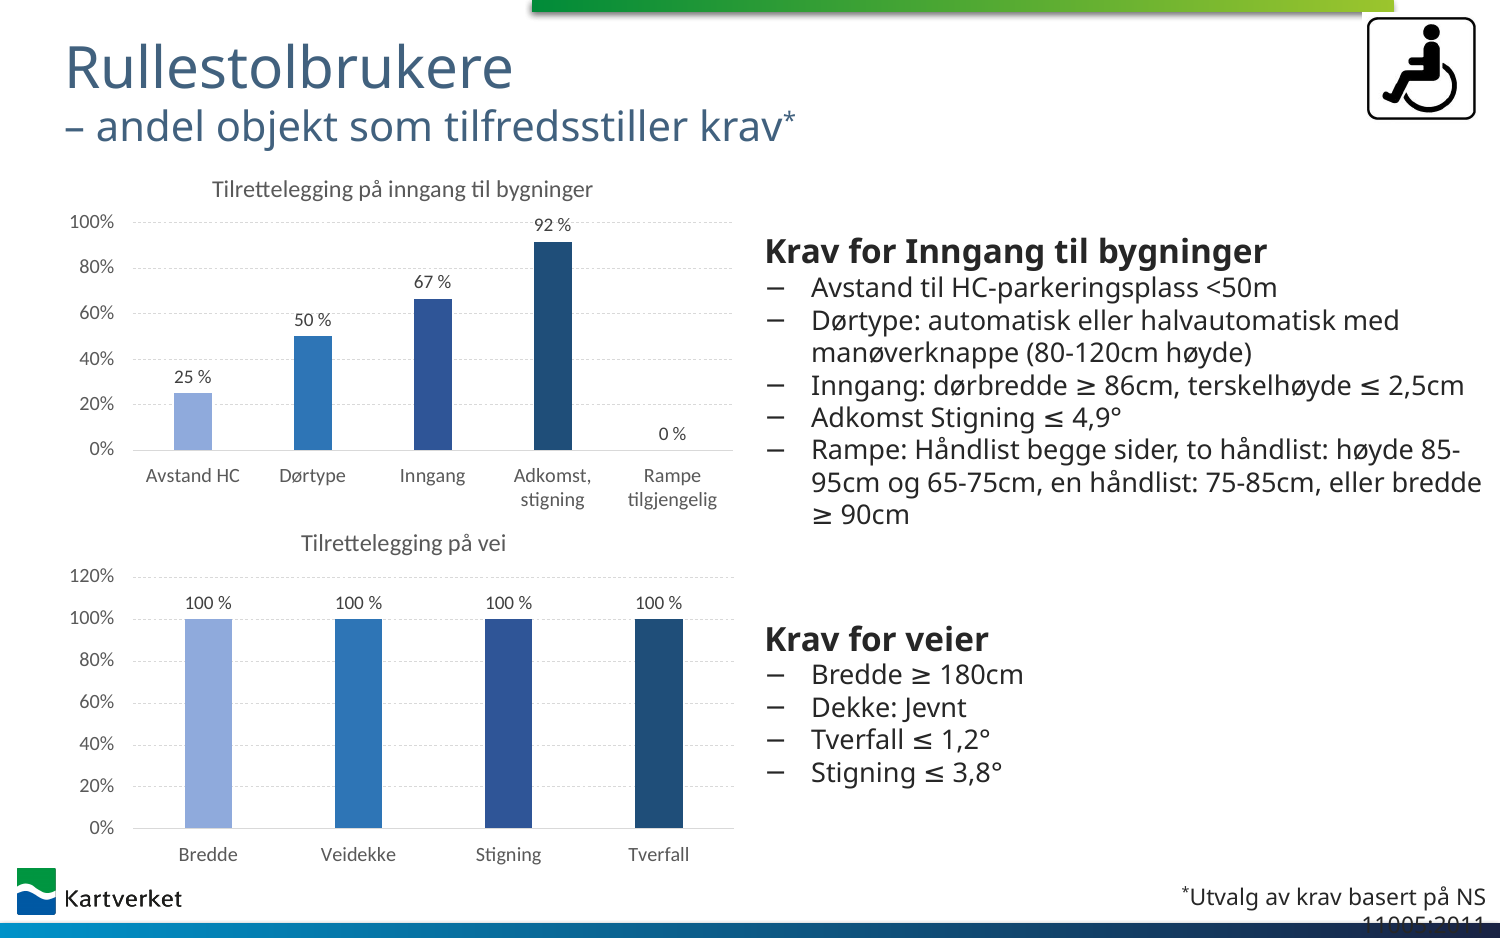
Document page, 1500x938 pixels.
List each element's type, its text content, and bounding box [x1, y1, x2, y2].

picture [62, 520, 746, 874]
picture [62, 166, 744, 519]
text_box *Utvalg av krav basert på NS 11005:2011 [1068, 873, 1500, 938]
picture [1362, 12, 1481, 126]
text_box Rullestolbrukere – andel objekt som tilfredsstiller krav* [49, 25, 1431, 158]
text_box Krav for veier Bredde ≥ 180cm Dekke: Jevnt Tverfall ≤ 1,2° Stigning ≤ 3,8° [749, 610, 1500, 795]
text_box Krav for Inngang til bygninger Avstand til HC-parkeringsplass <50m Dørtype: automatisk eller halvautomatisk med manøverknappe (80-120cm høyde) Inngang: dørbredde ≥ 86cm, terskelhøyde ≤ 2,5cm Adkomst Stigning ≤ 4,9° Rampe: Håndlist begge sider, to håndlist: høyde 85-95cm og 65-75cm, en håndlist: 75-85cm, eller bredde ≥ 90cm [749, 223, 1500, 538]
